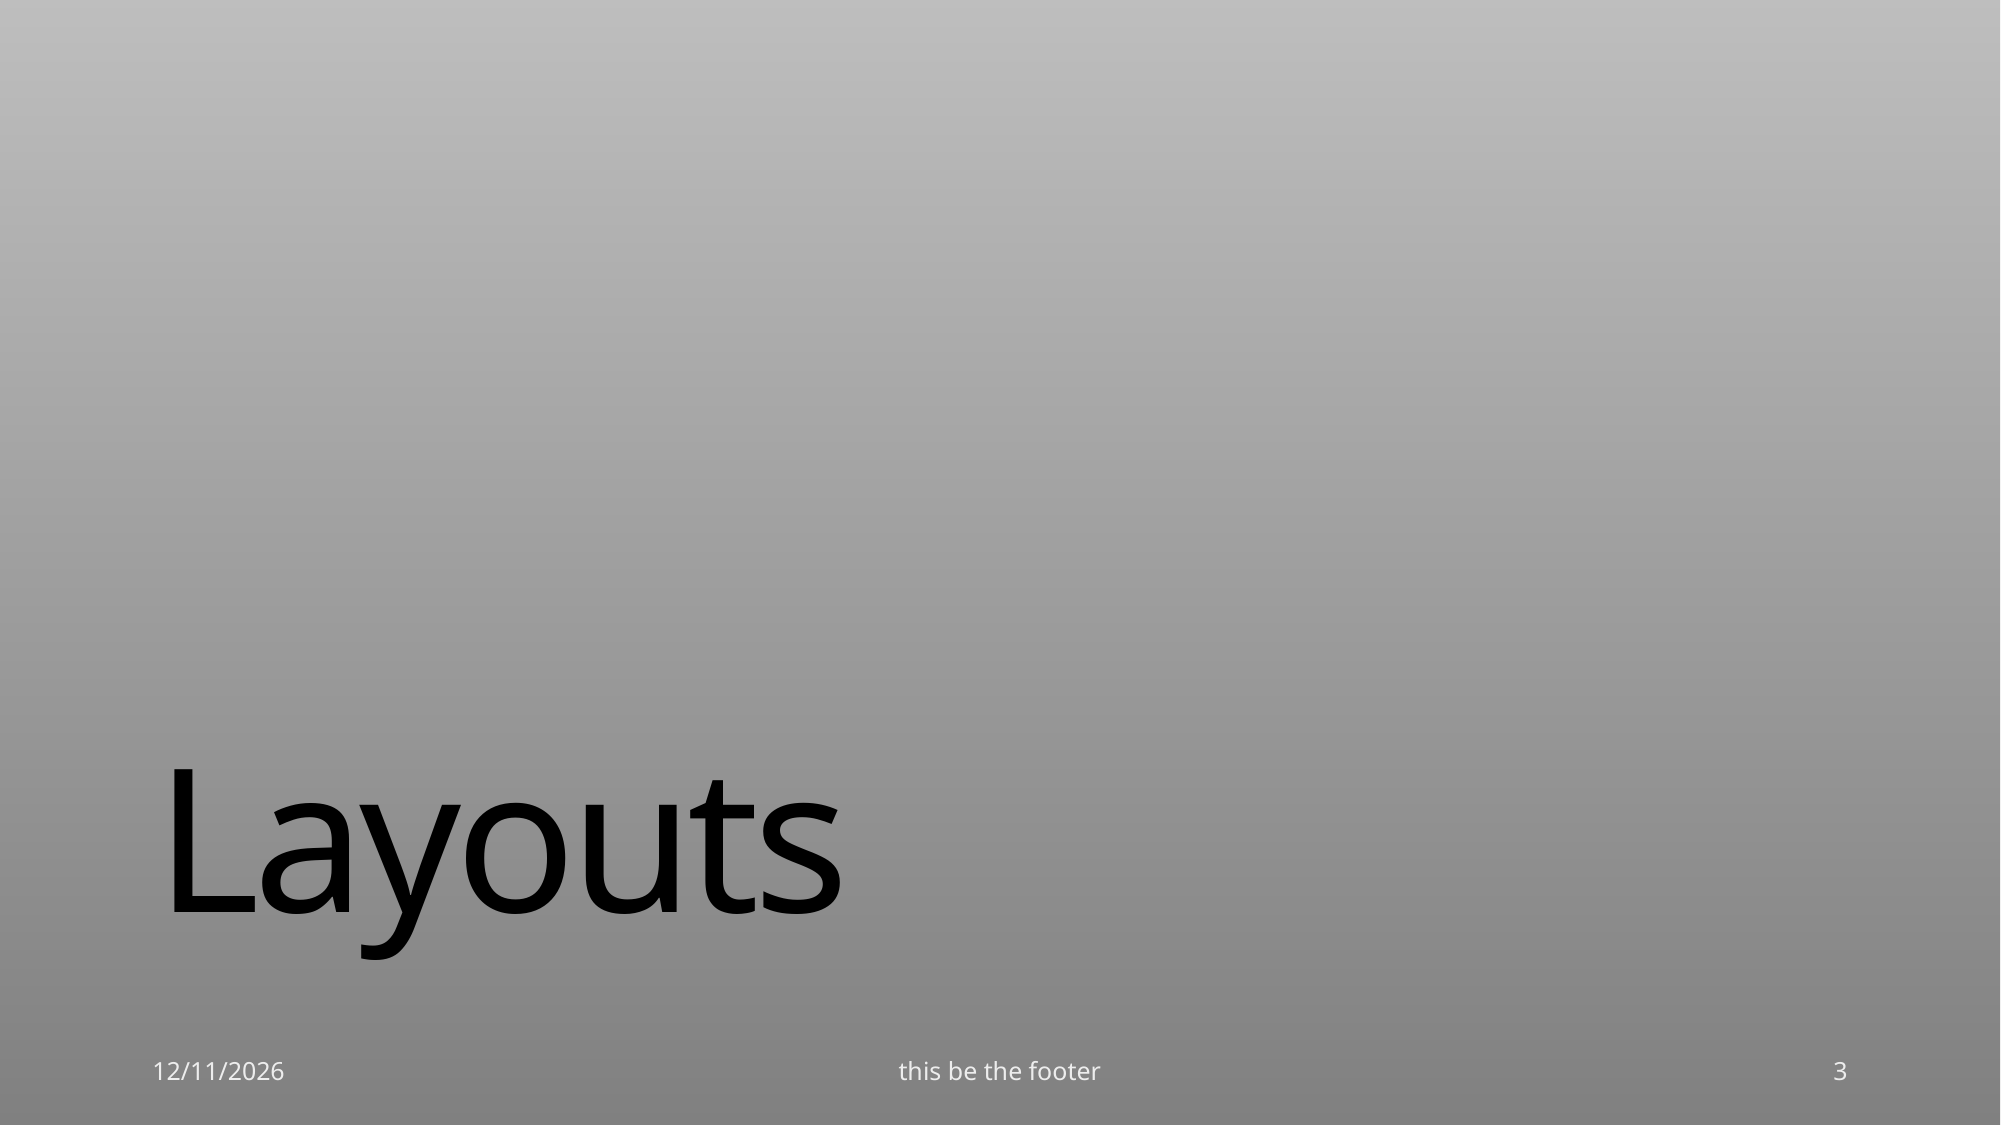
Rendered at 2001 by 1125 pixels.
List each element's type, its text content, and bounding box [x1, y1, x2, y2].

title Layouts [140, 732, 1641, 1002]
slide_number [137, 1042, 588, 1103]
slide_number ‹#› [1412, 1042, 1863, 1103]
footer this be the footer [662, 1042, 1338, 1103]
picture [0, 0, 2001, 1125]
